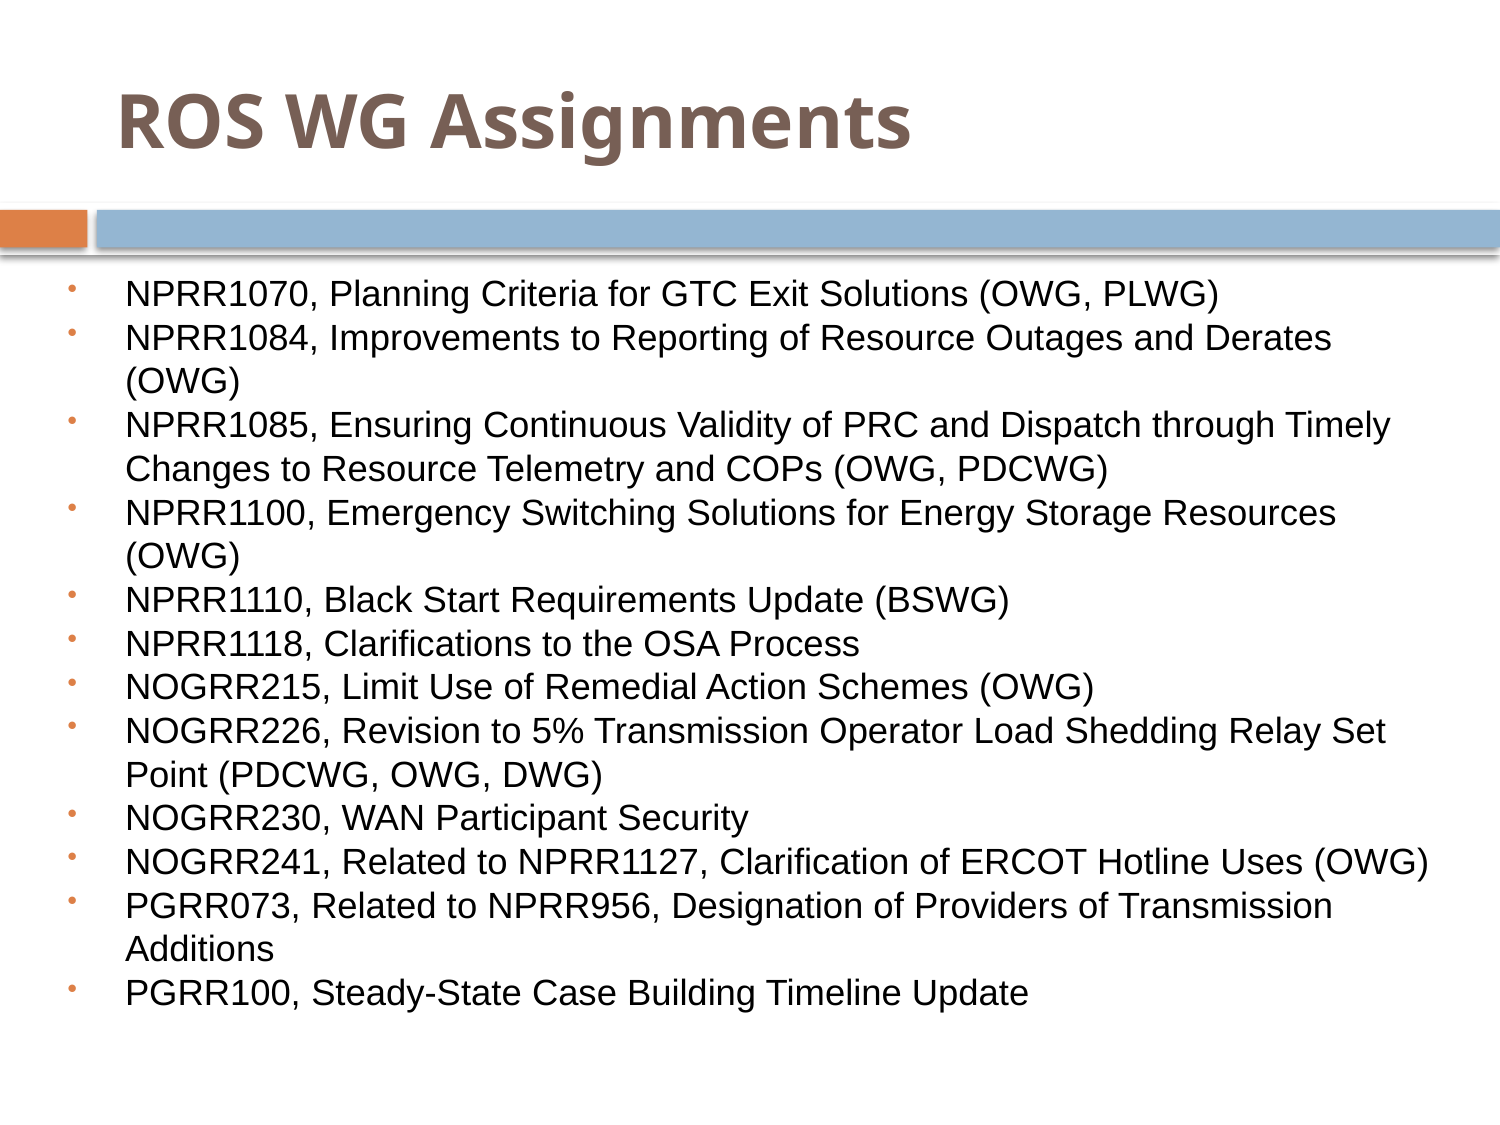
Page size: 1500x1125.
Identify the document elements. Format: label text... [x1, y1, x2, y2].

list NPRR1070, Planning Criteria for GTC Exit Solutions (OWG, PLWG) NPRR1084, Improvements to Reporting of Resource Outages and Derates (OWG) NPRR1085, Ensuring Continuous Validity of PRC and Dispatch through Timely Changes to Resource Telemetry and COPs (OWG, PDCWG) NPRR1100, Emergency Switching Solutions for Energy Storage Resources (OWG) NPRR1110, Black Start Requirements Update (BSWG) NPRR1118, Clarifications to the OSA Process NOGRR215, Limit Use of Remedial Action Schemes (OWG) NOGRR226, Revision to 5% Transmission Operator Load Shedding Relay Set Point (PDCWG, OWG, DWG) NOGRR230, WAN Participant Security NOGRR241, Related to NPRR1127, Clarification of ERCOT Hotline Uses (OWG) PGRR073, Related to NPRR956, Designation of Providers of Transmission Additions PGRR100, Steady-State Case Building Timeline Update [53, 262, 1457, 1001]
title ROS WG Assignments [100, 37, 1439, 201]
